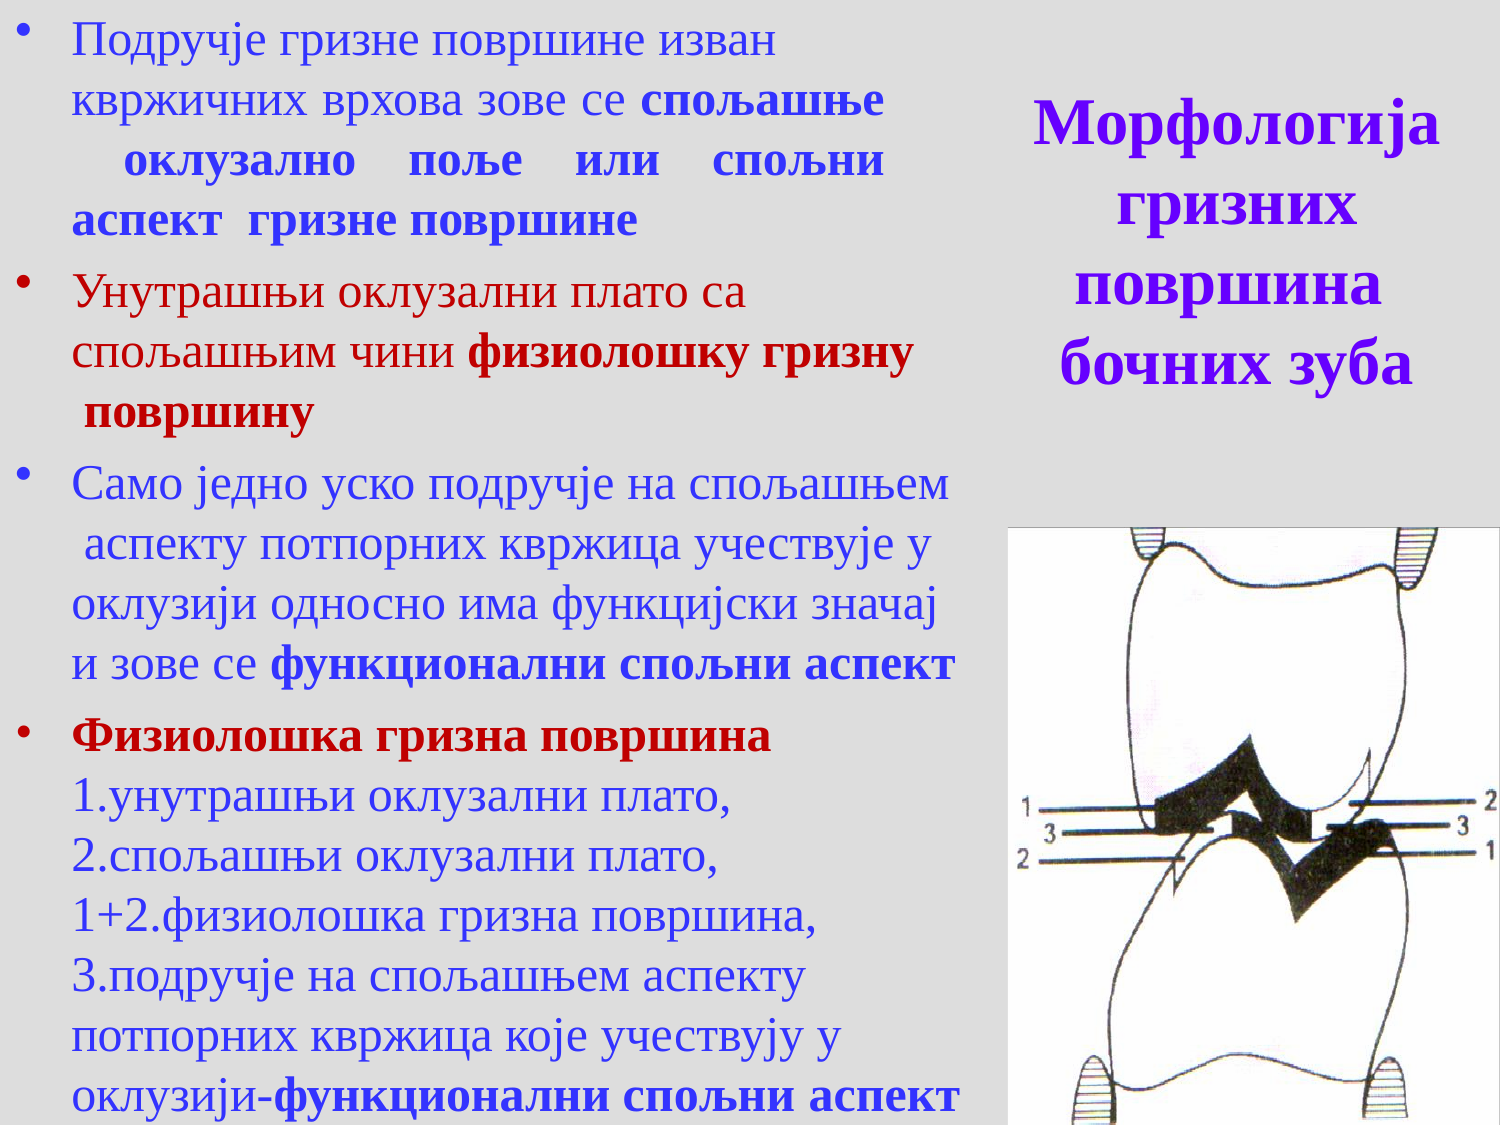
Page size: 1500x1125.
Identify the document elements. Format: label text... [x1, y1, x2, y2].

text_box Морфологија гризних површина бочних зуба [1030, 75, 1443, 398]
text_box [1007, 527, 1500, 1125]
text_box Подручје гризне површине изван квржичних врхова зове се спољашње оклузално поље или спољни аспект гризне површине Унутрашњи оклузални плато са спољашњим чини физиолошку гризну површину Само једно уско подручје на спољашњем аспекту потпорних квржица учествује у оклузији односно има функцијски значај и зове се функционални спољни аспект Физиолошка гризна површина 1.унутрашњи оклузални плато, 2.спољашњи оклузални плато, 1+2.физиолошка гризна површина, 3.подручје на спољашњем аспекту потпорних квржица које учествују у оклузији-функционални спољни аспект [12, 3, 966, 1122]
